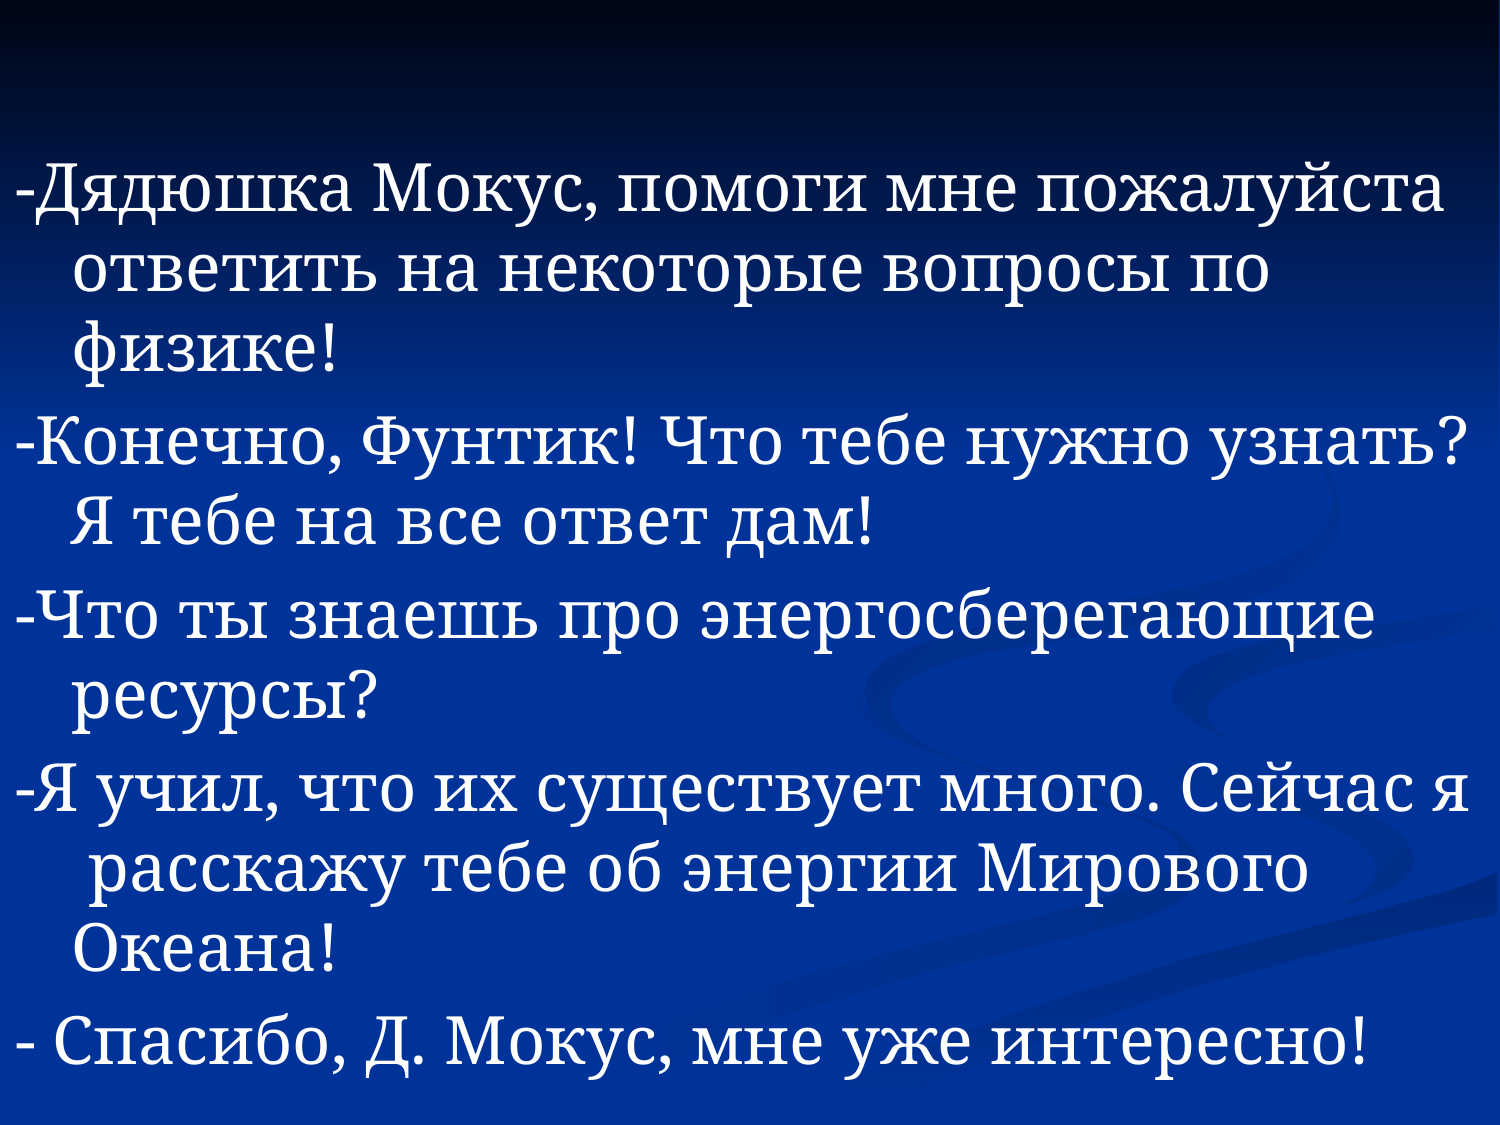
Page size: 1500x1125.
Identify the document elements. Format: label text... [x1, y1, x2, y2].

list -Дядюшка Мокус, помоги мне пожалуйста ответить на некоторые вопросы по физике! -Конечно, Фунтик! Что тебе нужно узнать? Я тебе на все ответ дам! -Что ты знаешь про энергосберегающие ресурсы? -Я учил, что их существует много. Сейчас я расскажу тебе об энергии Мирового Океана! - Спасибо, Д. Мокус, мне уже интересно! [0, 137, 1500, 1125]
